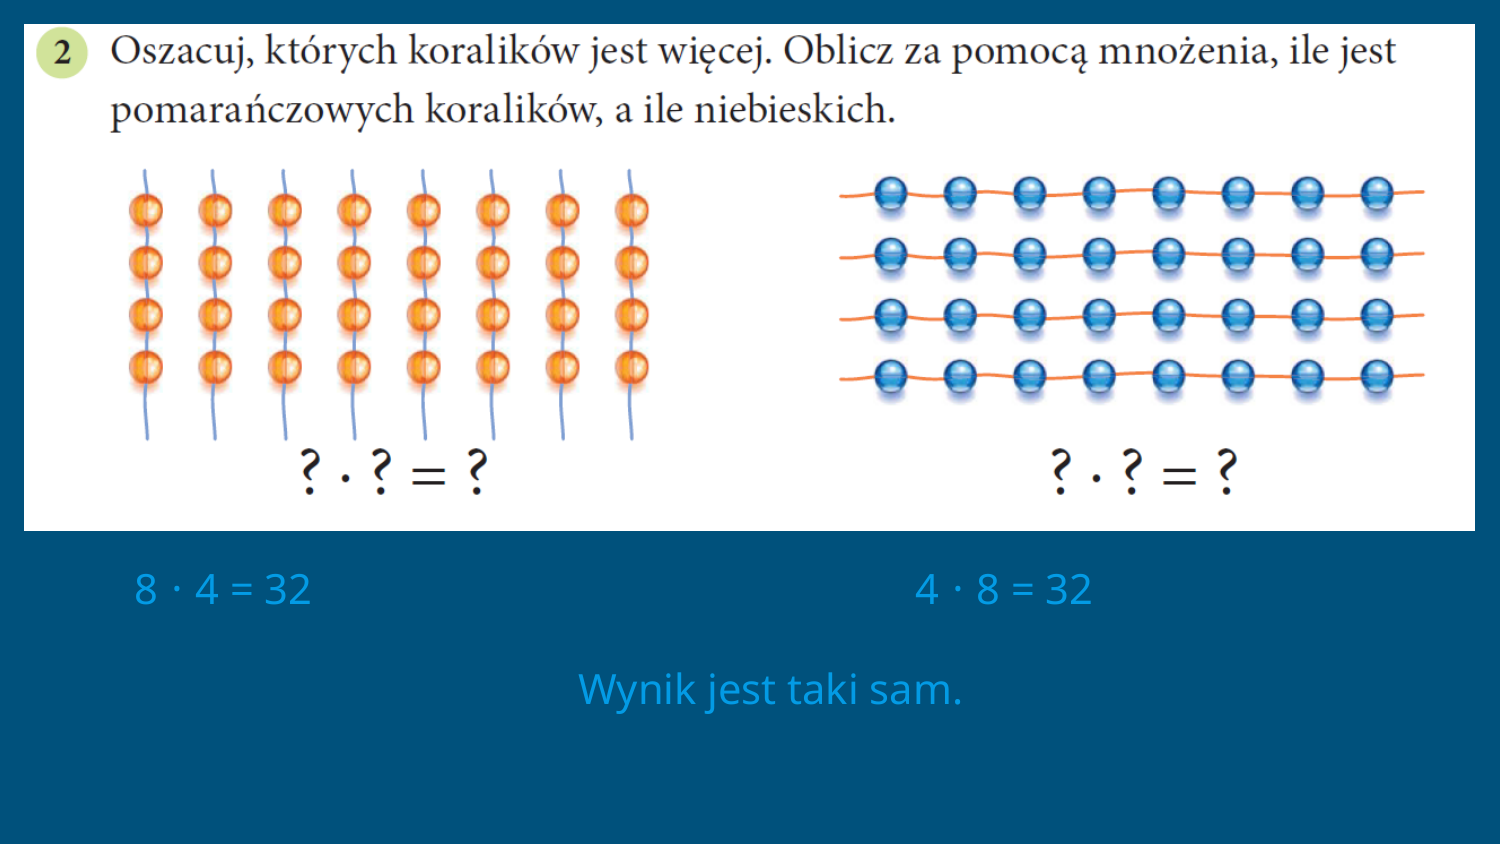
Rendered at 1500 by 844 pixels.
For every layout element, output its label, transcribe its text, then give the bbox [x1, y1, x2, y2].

text_box 8 𑁦 4 = 32 4 𑁦 8 = 32 Wynik jest taki sam. [119, 547, 1423, 818]
picture [25, 25, 1474, 530]
